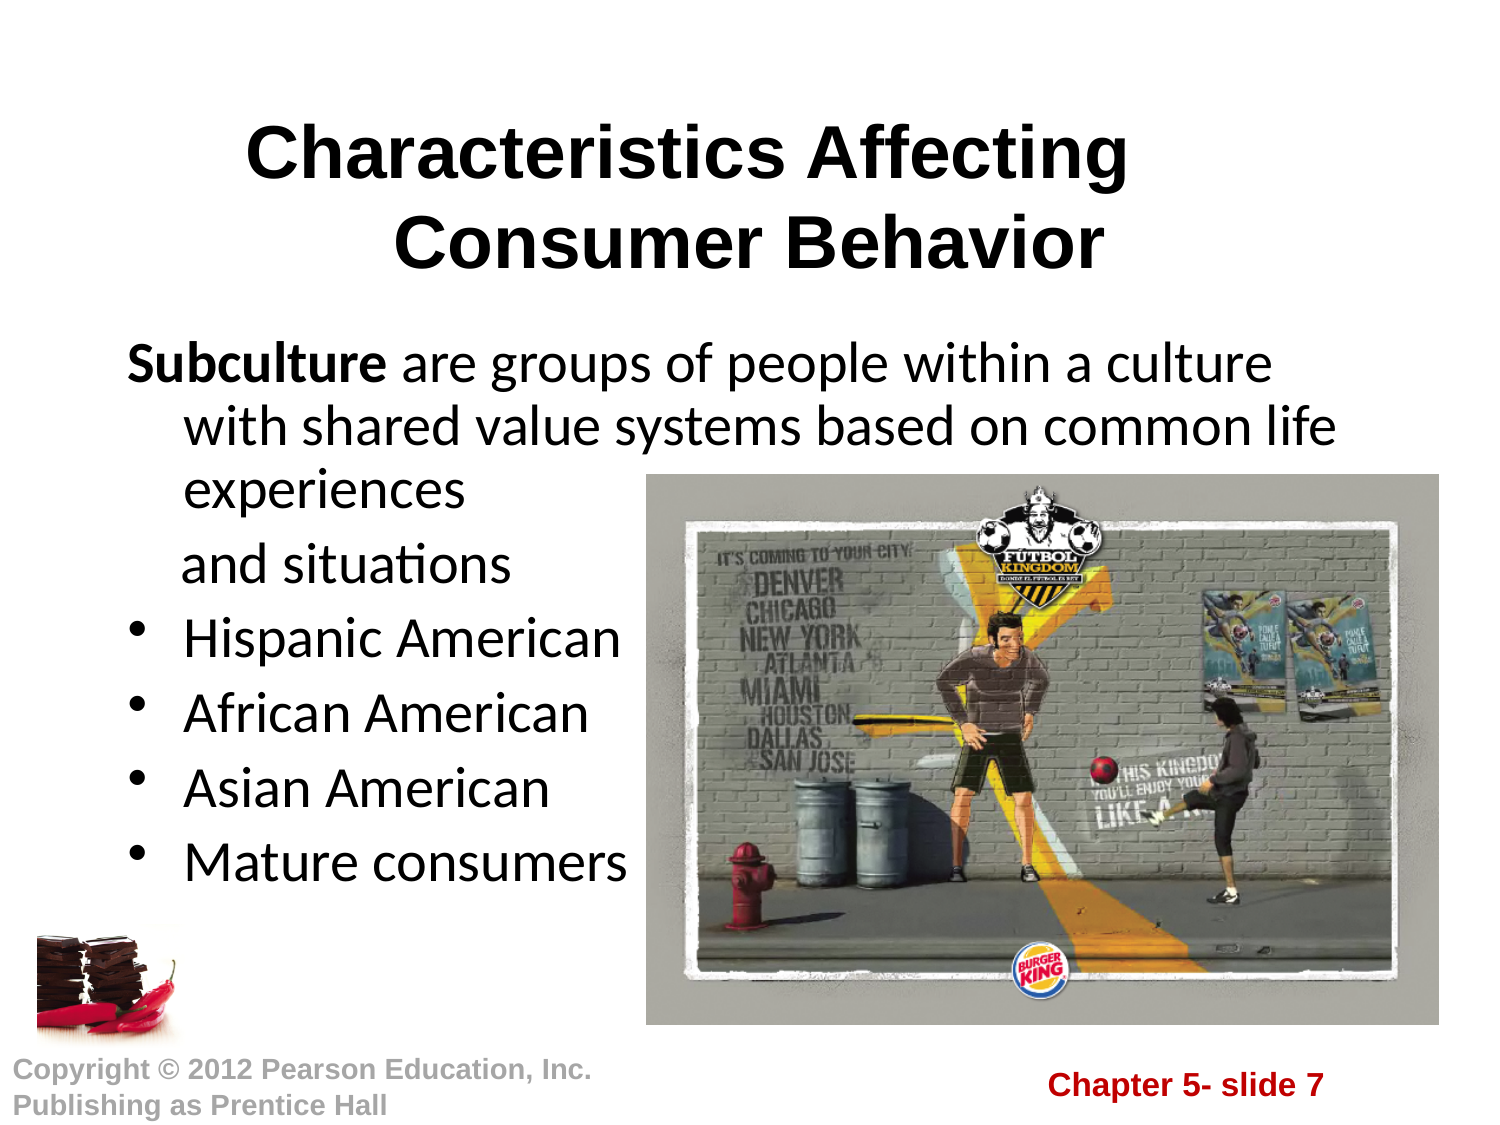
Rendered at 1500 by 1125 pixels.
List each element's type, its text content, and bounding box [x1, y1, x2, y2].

list Subculture are groups of people within a culture with shared value systems based on common life experiences and situations Hispanic American African American Asian American Mature consumers [112, 324, 1388, 1001]
title Characteristics Affecting Consumer Behavior [112, 99, 1388, 288]
picture [37, 924, 188, 1050]
picture [646, 474, 1439, 1026]
